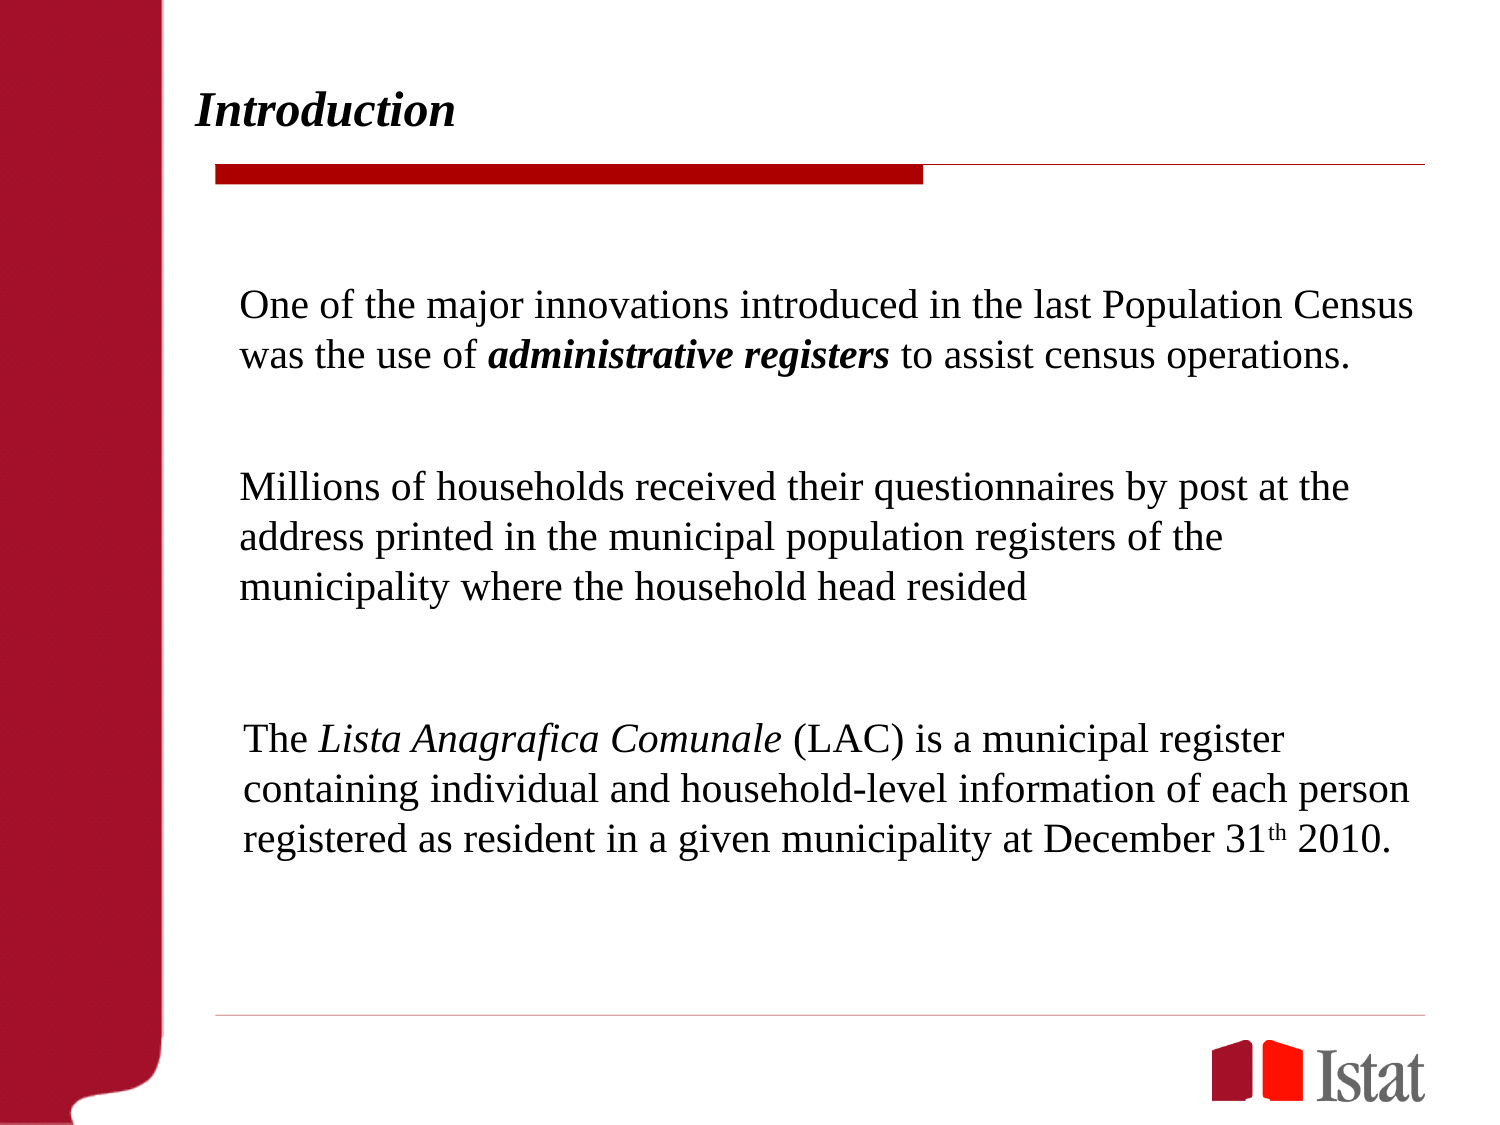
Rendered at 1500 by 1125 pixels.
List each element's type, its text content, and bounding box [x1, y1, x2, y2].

picture [0, 0, 164, 1125]
list One of the major innovations introduced in the last Population Census was the use of administrative registers to assist census operations. Millions of households received their questionnaires by post at the address printed in the municipal population registers of the municipality where the household head resided The Lista Anagrafica Comunale (LAC) is a municipal register containing individual and household-level information of each person registered as resident in a given municipality at December 31th 2010. [182, 196, 1457, 1005]
picture [1212, 1040, 1425, 1102]
title Introduction [180, 45, 1425, 167]
